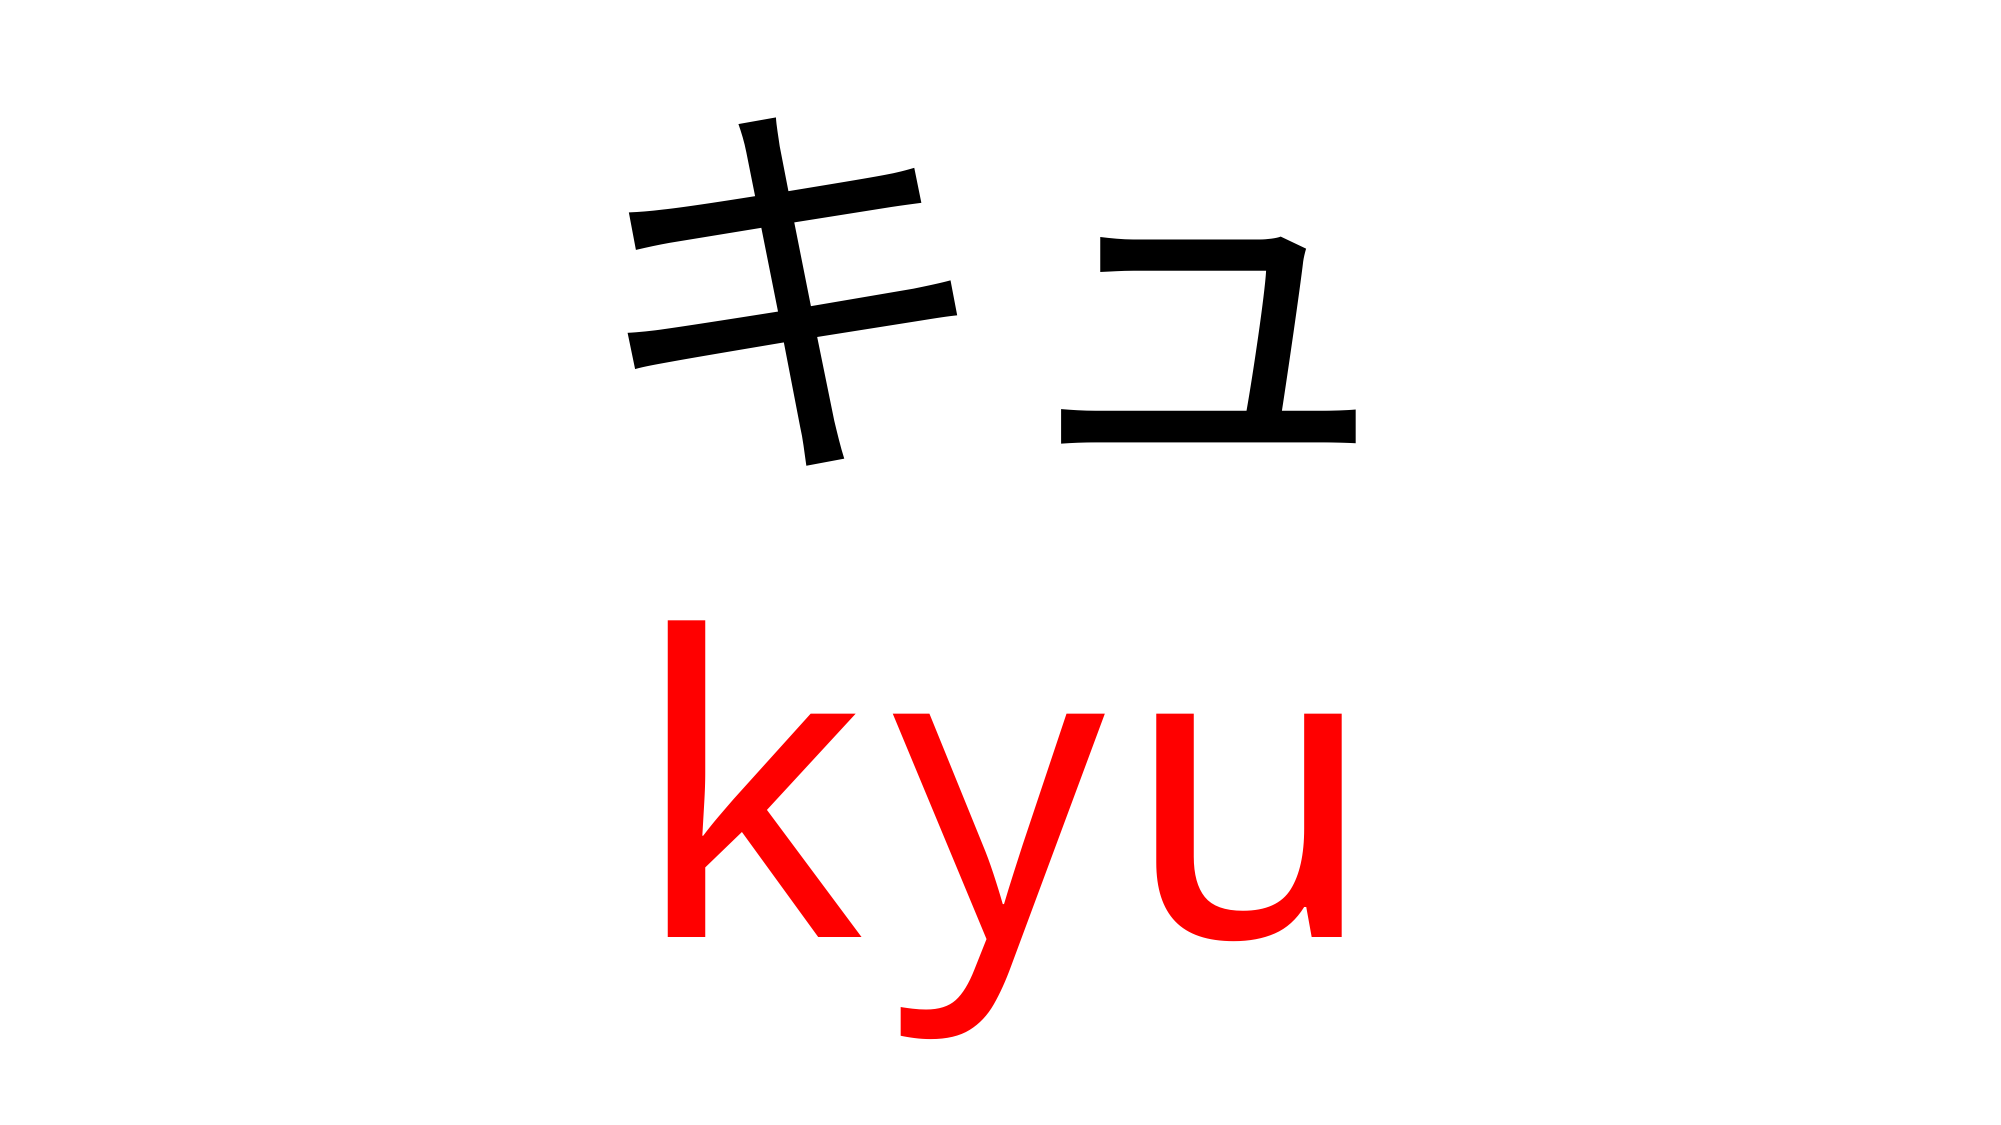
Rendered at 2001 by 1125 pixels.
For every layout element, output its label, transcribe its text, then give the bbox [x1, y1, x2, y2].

title キュ [249, 71, 1750, 545]
text_box kyu [249, 562, 1750, 1036]
